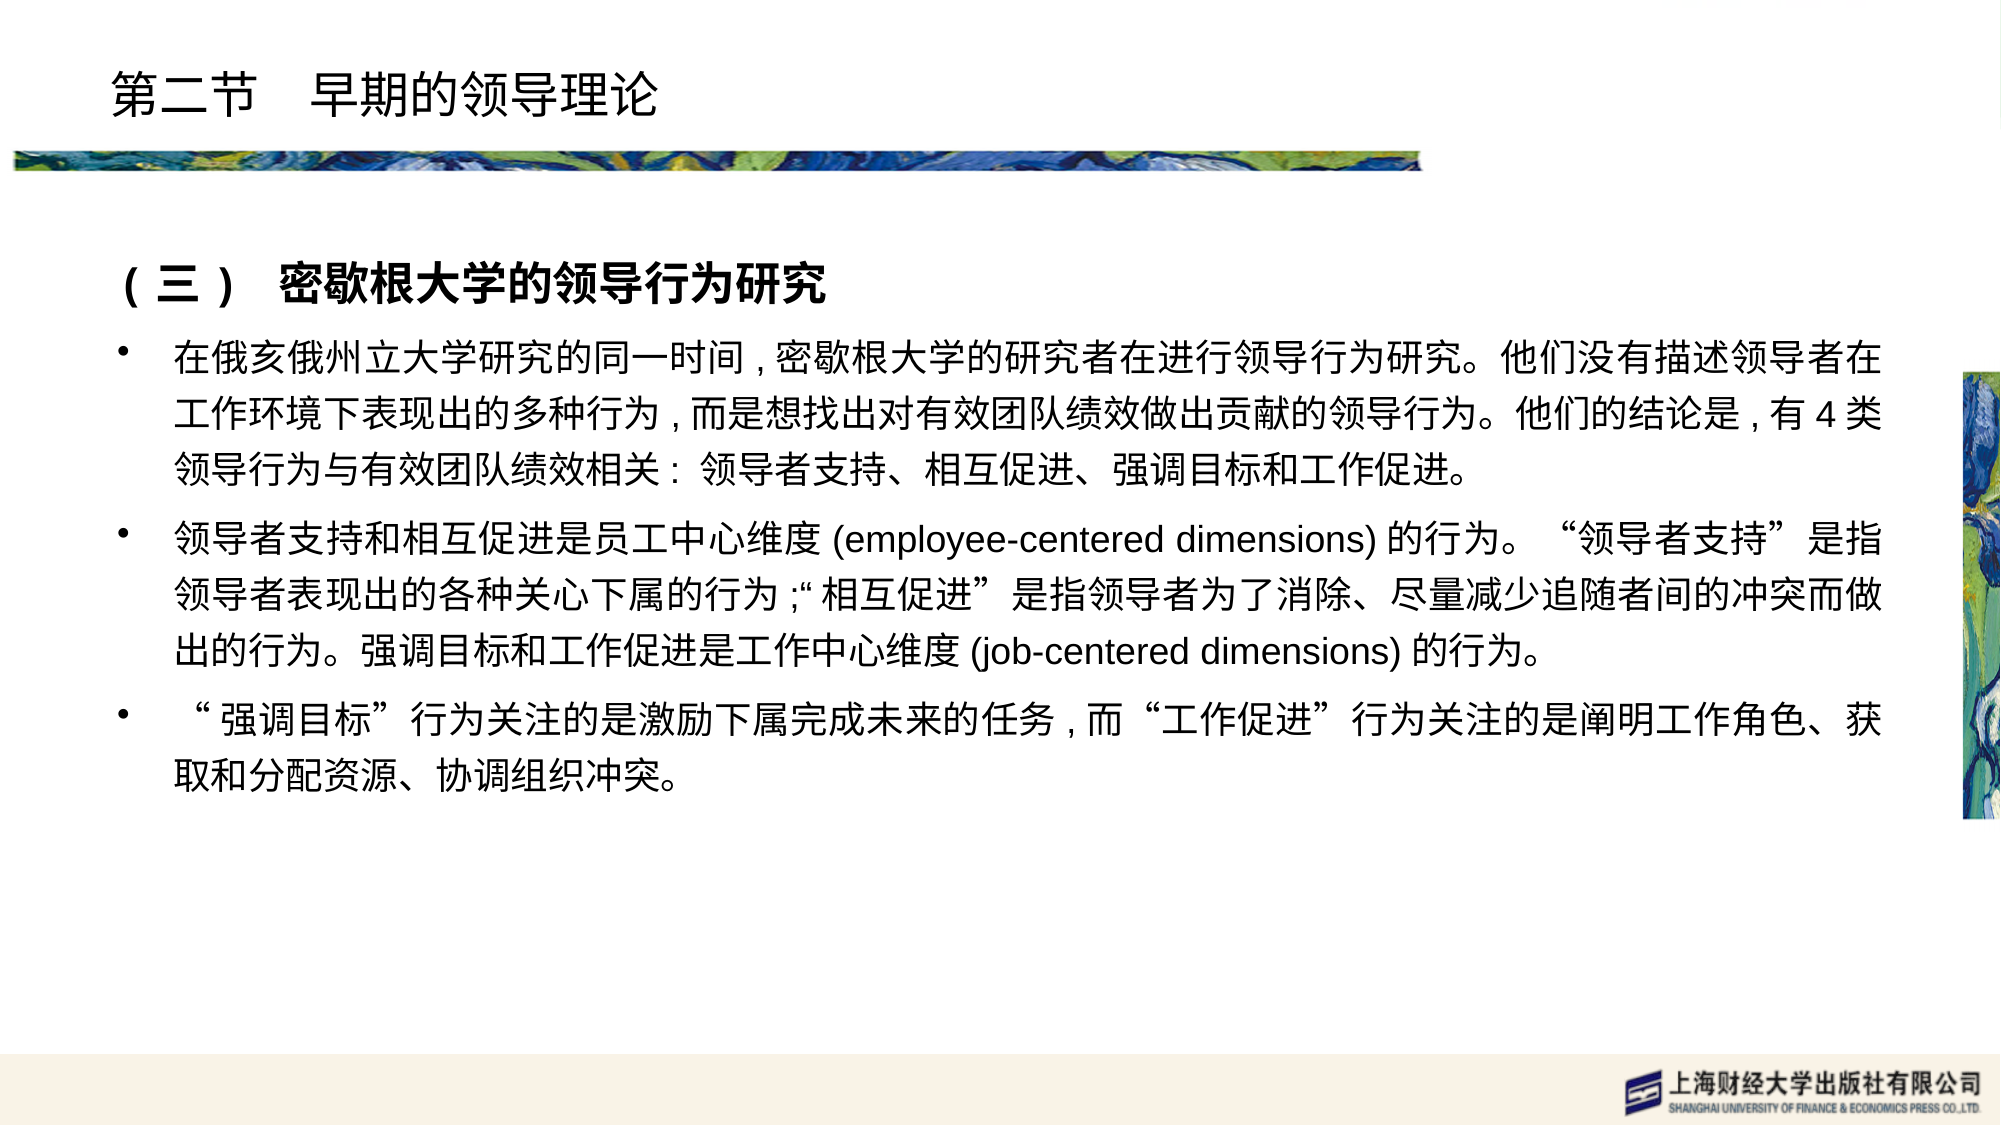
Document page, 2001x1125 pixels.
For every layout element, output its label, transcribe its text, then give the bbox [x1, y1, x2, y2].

list (三) 密歇根大学的领导行为研究 在俄亥俄州立大学研究的同一时间,密歇根大学的研究者在进行领导行为研究。他们没有描述领导者在工作环境下表现出的多种行为,而是想找出对有效团队绩效做出贡献的领导行为。他们的结论是,有4类领导行为与有效团队绩效相关: 领导者支持、相互促进、强调目标和工作促进。 领导者支持和相互促进是员工中心维度(employee-centered dimensions)的行为。“领导者支持”是指领导者表现出的各种关心下属的行为;“相互促进”是指领导者为了消除、尽量减少追随者间的冲突而做出的行为。强调目标和工作促进是工作中心维度(job-centered dimensions)的行为。 “强调目标”行为关注的是激励下属完成未来的任务,而“工作促进”行为关注的是阐明工作角色、获取和分配资源、协调组织冲突。 [102, 233, 1898, 1032]
picture [0, 0, 2001, 1125]
title 第二节 早期的领导理论 [94, 42, 1451, 146]
